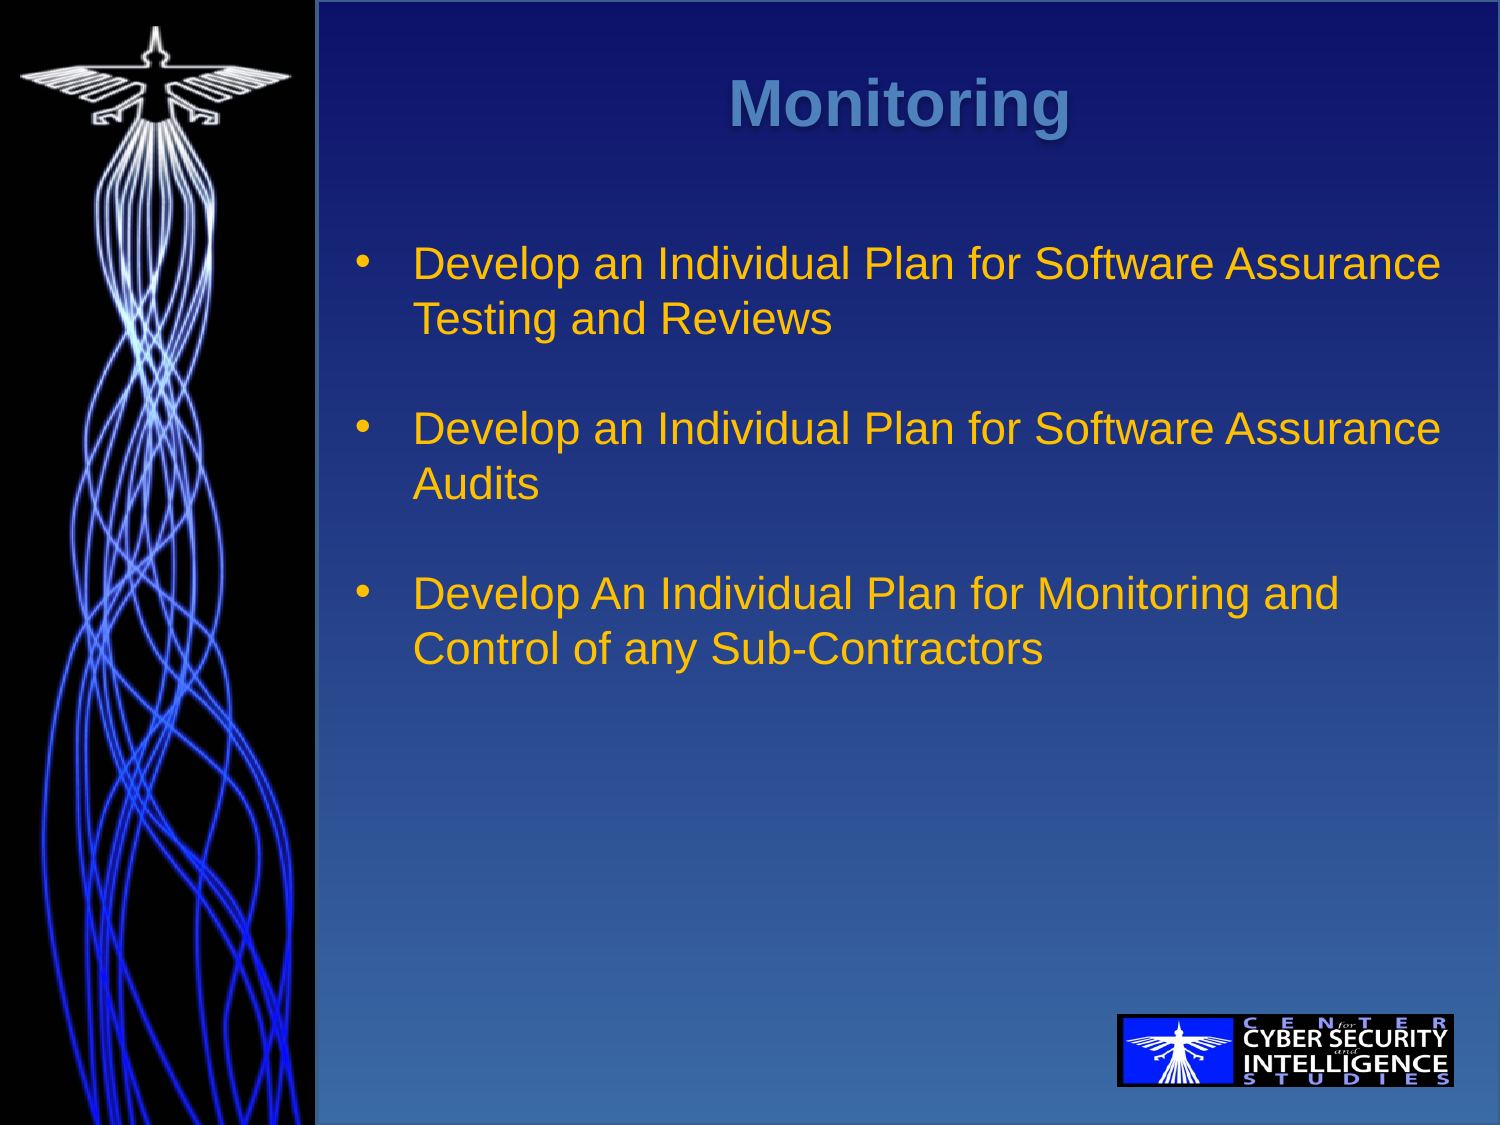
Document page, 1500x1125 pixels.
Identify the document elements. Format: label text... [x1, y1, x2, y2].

picture [1117, 1013, 1455, 1087]
text_box Monitoring [352, 51, 1448, 148]
picture [0, 0, 316, 1125]
text_box Develop an Individual Plan for Software Assurance Testing and Reviews Develop an Individual Plan for Software Assurance Audits Develop An Individual Plan for Monitoring and Control of any Sub-Contractors [338, 224, 1471, 938]
text_box [317, 0, 1500, 1125]
